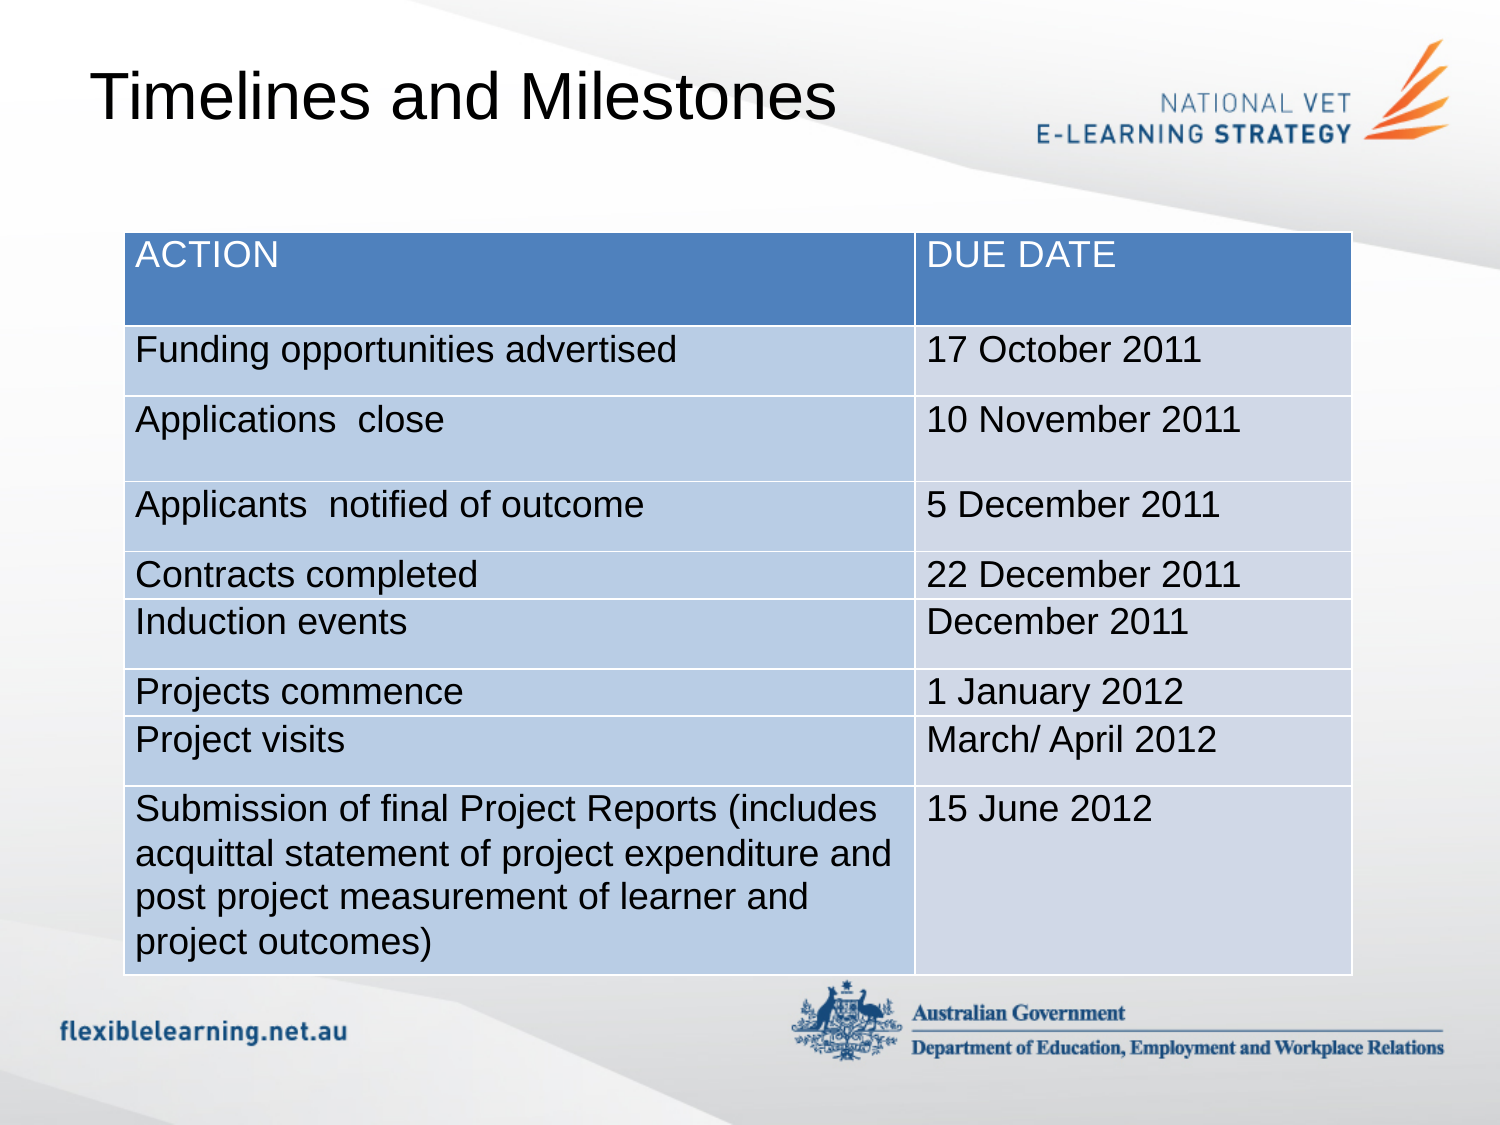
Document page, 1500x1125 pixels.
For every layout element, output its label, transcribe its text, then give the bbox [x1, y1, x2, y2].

text_box Timelines and Milestones [74, 45, 1425, 233]
table_cell Applicants notified of outcome [125, 482, 914, 551]
table_cell Submission of final Project Reports (includes acquittal statement of project expenditure and post project measurement of learner and project outcomes) [125, 787, 914, 974]
table_cell Project visits [125, 717, 914, 785]
table_cell 10 November 2011 [916, 397, 1351, 481]
table_cell Contracts completed [125, 552, 914, 598]
table_cell 15 June 2012 [916, 787, 1351, 974]
table_header Due date [916, 233, 1351, 325]
picture [0, 0, 1500, 1125]
table_cell Applications close [125, 397, 914, 481]
table_cell Projects commence [125, 670, 914, 715]
table_cell 22 December 2011 [916, 552, 1351, 598]
table_cell 17 October 2011 [916, 327, 1351, 395]
table_cell 1 January 2012 [916, 670, 1351, 715]
table_cell 5 December 2011 [916, 482, 1351, 551]
table_cell March/ April 2012 [916, 717, 1351, 785]
table_cell Induction events [125, 600, 914, 668]
table_cell Funding opportunities advertised [125, 327, 914, 395]
table_header Action [125, 233, 914, 325]
table_cell December 2011 [916, 600, 1351, 668]
